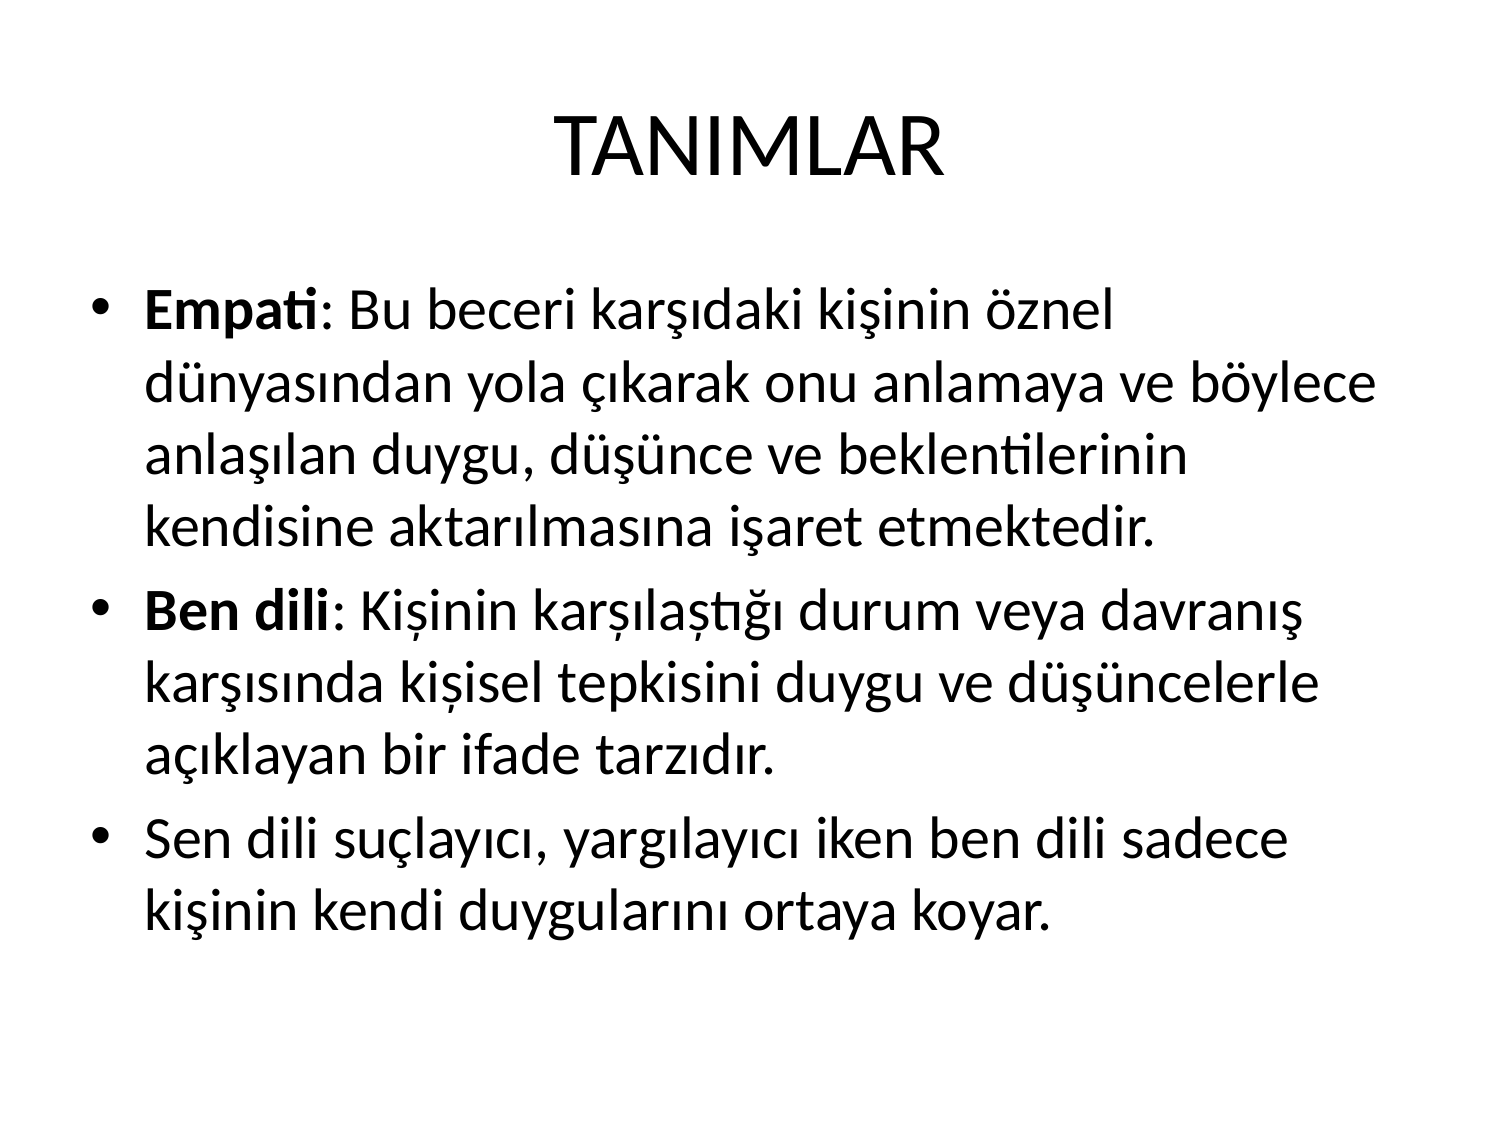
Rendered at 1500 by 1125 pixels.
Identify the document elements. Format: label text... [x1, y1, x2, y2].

list Empati: Bu beceri karşıdaki kişinin öznel dünyasından yola çıkarak onu anlamaya ve böylece anlaşılan duygu, düşünce ve beklentilerinin kendisine aktarılmasına işaret etmektedir. Ben dili: Kișinin karșılaștığı durum veya davranış karşısında kișisel tepkisini duygu ve düşüncelerle açıklayan bir ifade tarzıdır. Sen dili suçlayıcı, yargılayıcı iken ben dili sadece kişinin kendi duygularını ortaya koyar. [75, 262, 1425, 1005]
title TANIMLAR [75, 45, 1425, 233]
